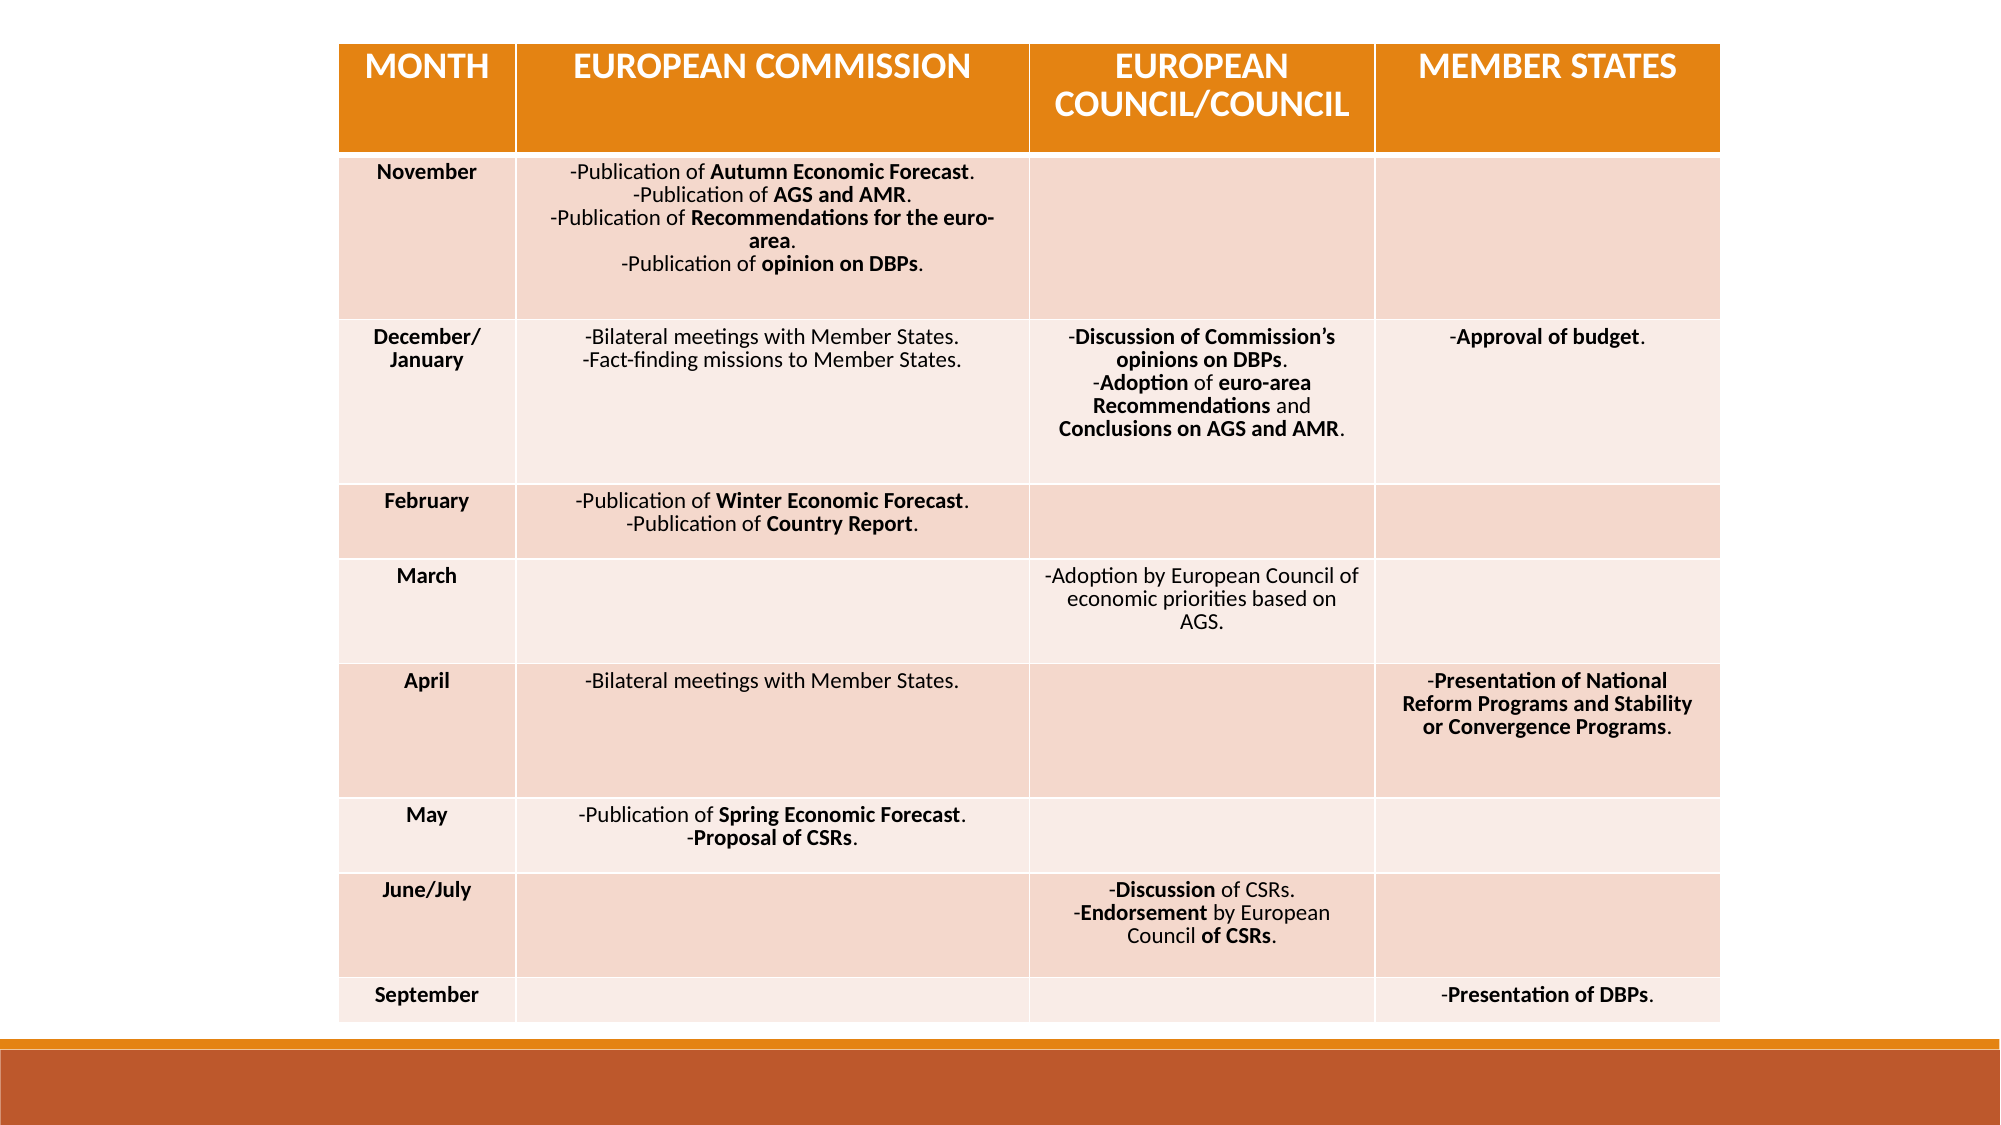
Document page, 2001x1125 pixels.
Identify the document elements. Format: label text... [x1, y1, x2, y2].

table_cell -Publication of Winter Economic Forecast. -Publication of Country Report. [517, 485, 1029, 558]
table_cell -Bilateral meetings with Member States. [517, 664, 1029, 797]
table_cell February [339, 485, 515, 558]
table_cell -Bilateral meetings with Member States. -Fact-finding missions to Member States. [517, 320, 1029, 483]
table_cell June/July [339, 874, 515, 977]
table_cell [517, 874, 1029, 977]
table_cell [1030, 978, 1374, 1022]
table_cell [517, 978, 1029, 1022]
table_cell May [339, 799, 515, 872]
table_cell [1376, 560, 1720, 663]
table_cell November [339, 158, 515, 319]
table_cell September [339, 978, 515, 1022]
table_cell -Presentation of National Reform Programs and Stability or Convergence Programs. [1376, 664, 1720, 797]
table_cell March [339, 560, 515, 663]
table_cell -Publication of Spring Economic Forecast. -Proposal of CSRs. [517, 799, 1029, 872]
table_cell [1376, 874, 1720, 977]
table_cell -Adoption by European Council of economic priorities based on AGS. [1030, 560, 1374, 663]
table_cell [1030, 158, 1374, 319]
table_cell [1376, 158, 1720, 319]
table_header EUROPEAN COMMISSION [517, 44, 1029, 152]
table_cell [1030, 485, 1374, 558]
table_cell -Publication of Autumn Economic Forecast. -Publication of AGS and AMR. -Publication of Recommendations for the euro- area. -Publication of opinion on DBPs. [517, 158, 1029, 319]
table_header EUROPEAN COUNCIL/COUNCIL [1030, 44, 1374, 152]
table_cell [1030, 799, 1374, 872]
table_cell [1376, 485, 1720, 558]
table_cell [1030, 664, 1374, 797]
table_cell -Presentation of DBPs. [1376, 978, 1720, 1022]
table_header MEMBER STATES [1376, 44, 1720, 152]
table_cell -Approval of budget. [1376, 320, 1720, 483]
table_cell -Discussion of CSRs. -Endorsement by European Council of CSRs. [1030, 874, 1374, 977]
table_cell December/January [339, 320, 515, 483]
table_header MONTH [339, 44, 515, 152]
table_cell [517, 560, 1029, 663]
table_cell [1376, 799, 1720, 872]
table_cell April [339, 664, 515, 797]
table_cell -Discussion of Commission’s opinions on DBPs. -Adoption of euro-area Recommendations and Conclusions on AGS and AMR. [1030, 320, 1374, 483]
